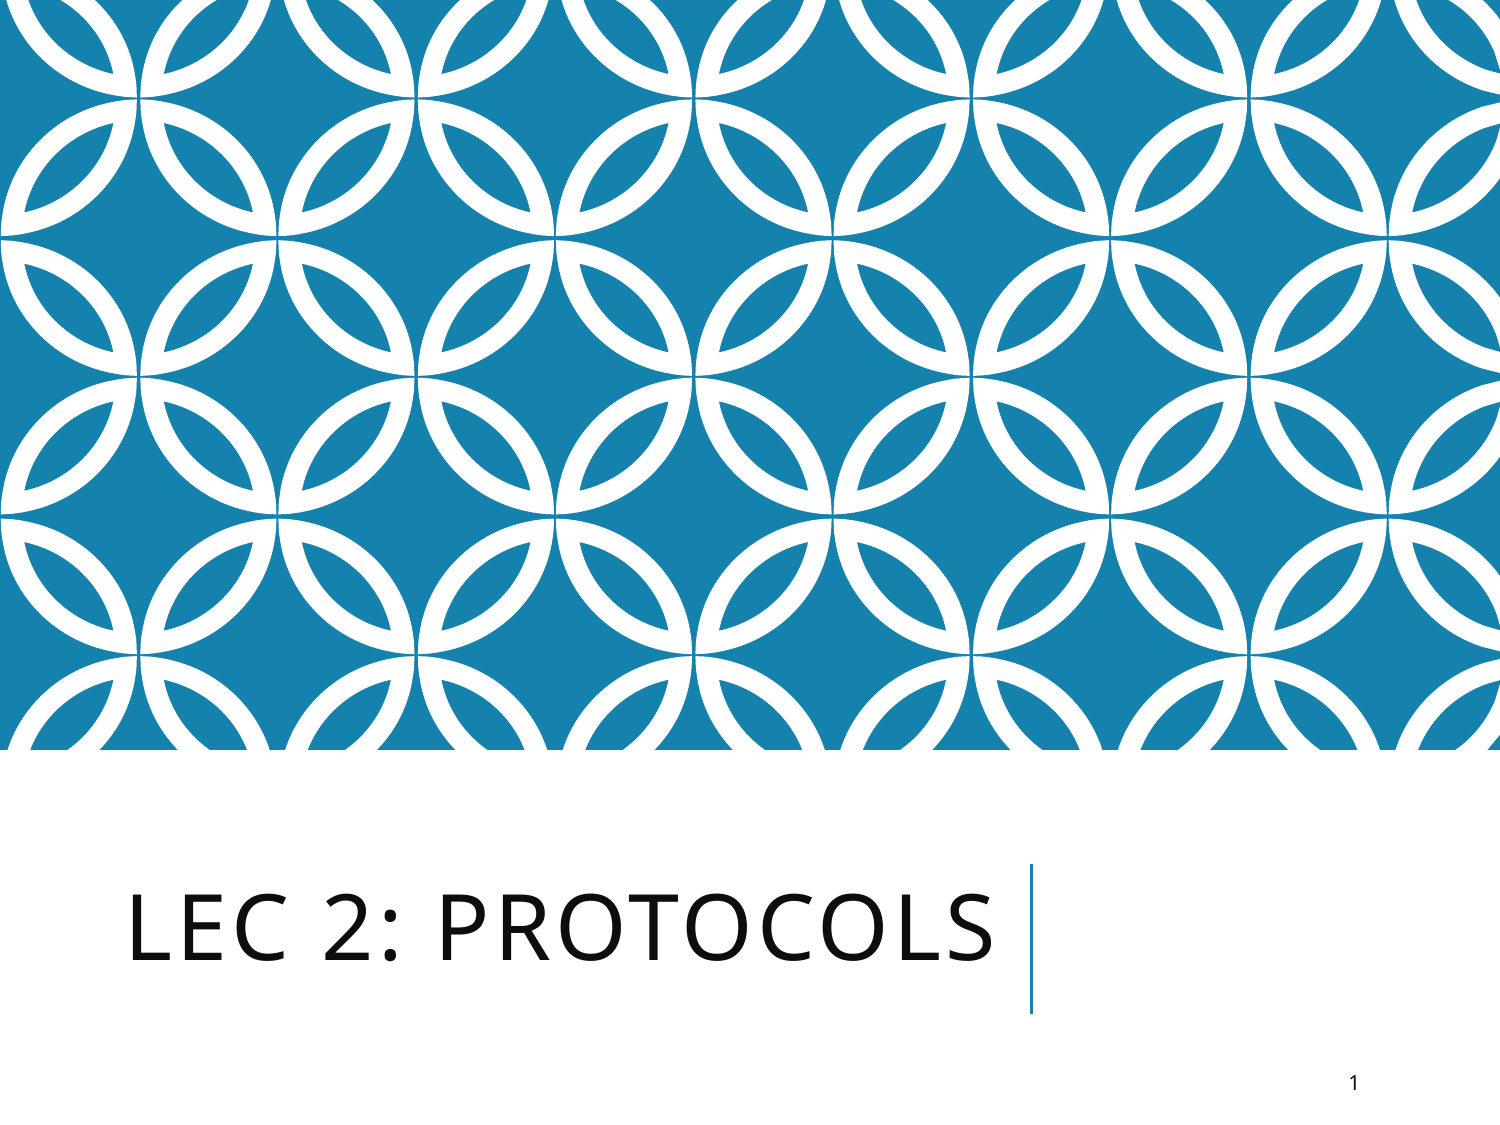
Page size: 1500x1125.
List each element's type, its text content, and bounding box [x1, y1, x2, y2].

title Lec 2: Protocols [56, 813, 1013, 1054]
slide_number 1 [1333, 1061, 1454, 1107]
